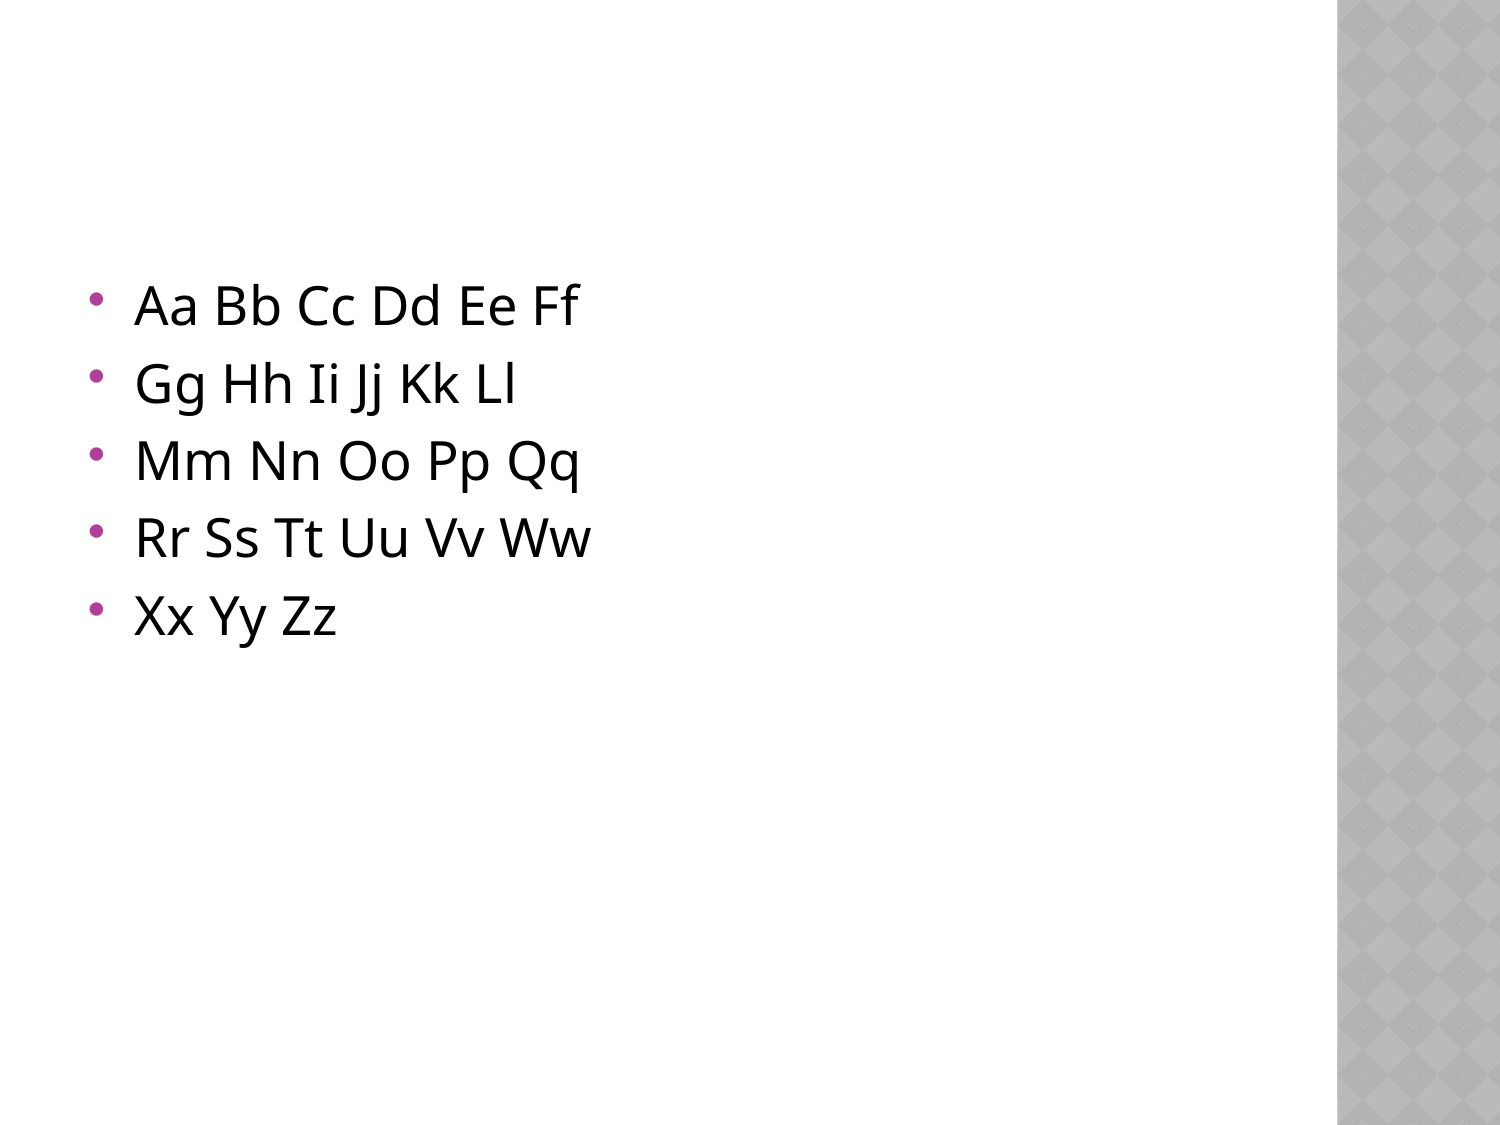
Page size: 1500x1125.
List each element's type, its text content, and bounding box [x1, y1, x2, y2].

list Aa Bb Cc Dd Ee Ff Gg Hh Ii Jj Kk Ll Mm Nn Oo Pp Qq Rr Ss Tt Uu Vv Ww Xx Yy Zz [75, 264, 1263, 1059]
